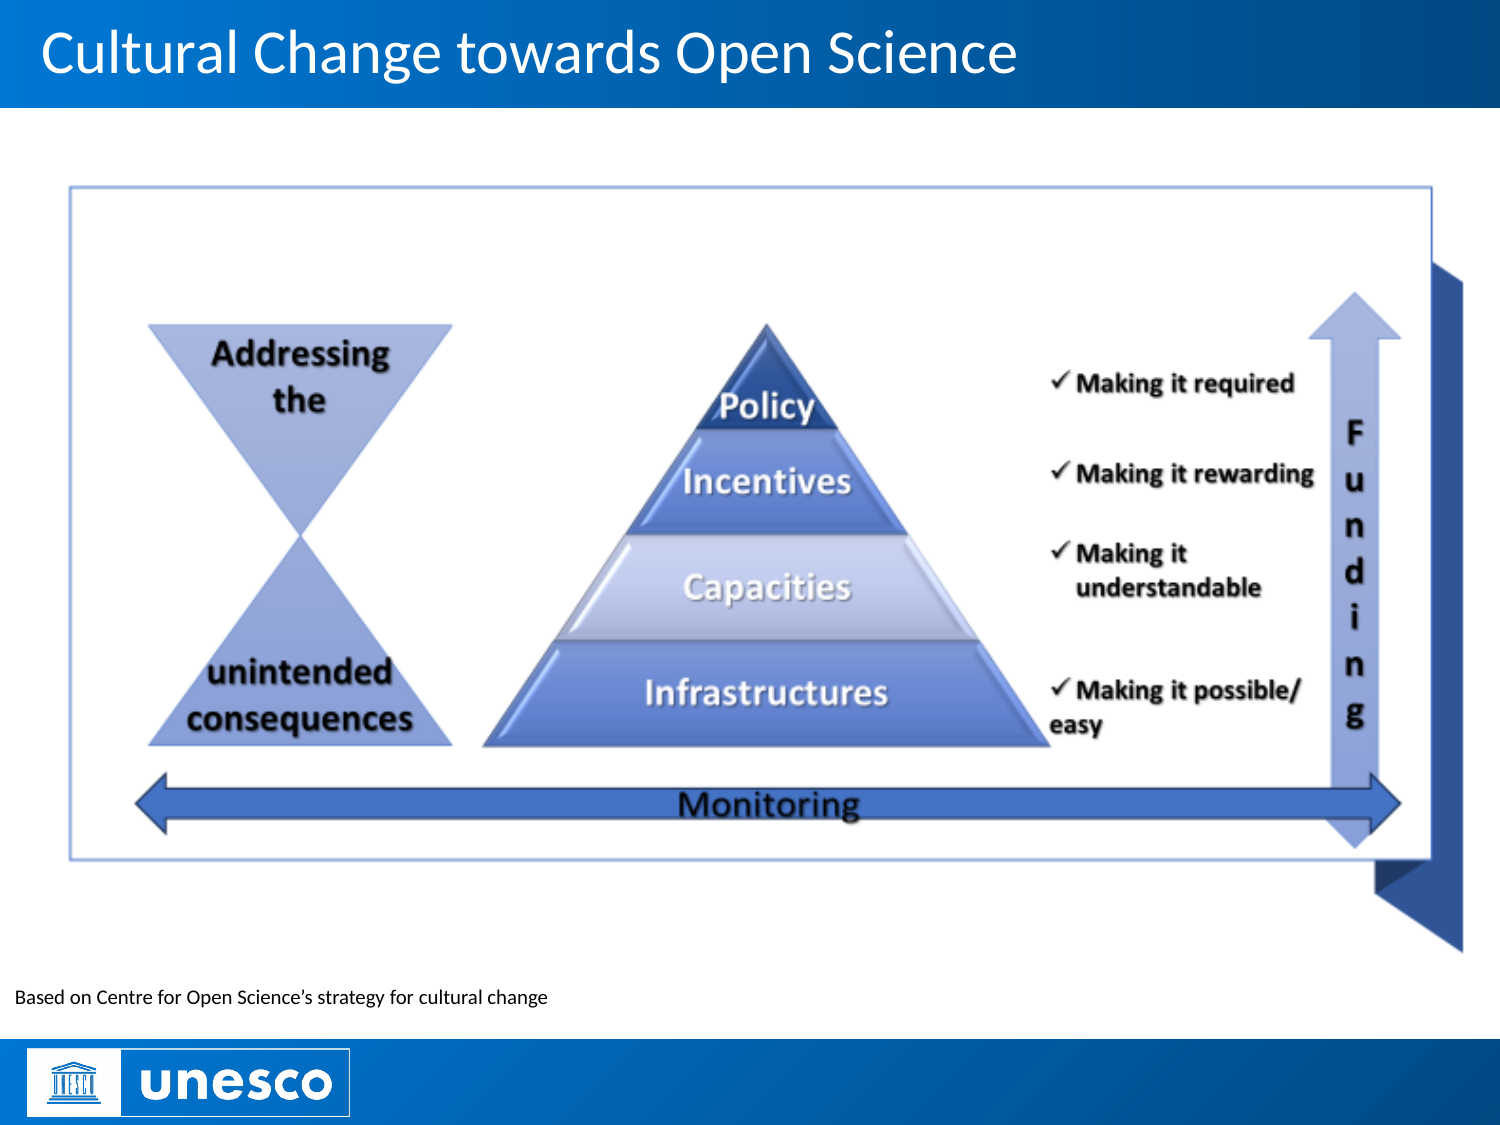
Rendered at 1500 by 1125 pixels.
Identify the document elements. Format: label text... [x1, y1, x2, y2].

text_box Based on Centre for Open Science’s strategy for cultural change [0, 975, 1135, 1016]
picture [0, 108, 1500, 963]
text_box Cultural Change towards Open Science [26, 8, 1500, 93]
picture [27, 1048, 350, 1117]
